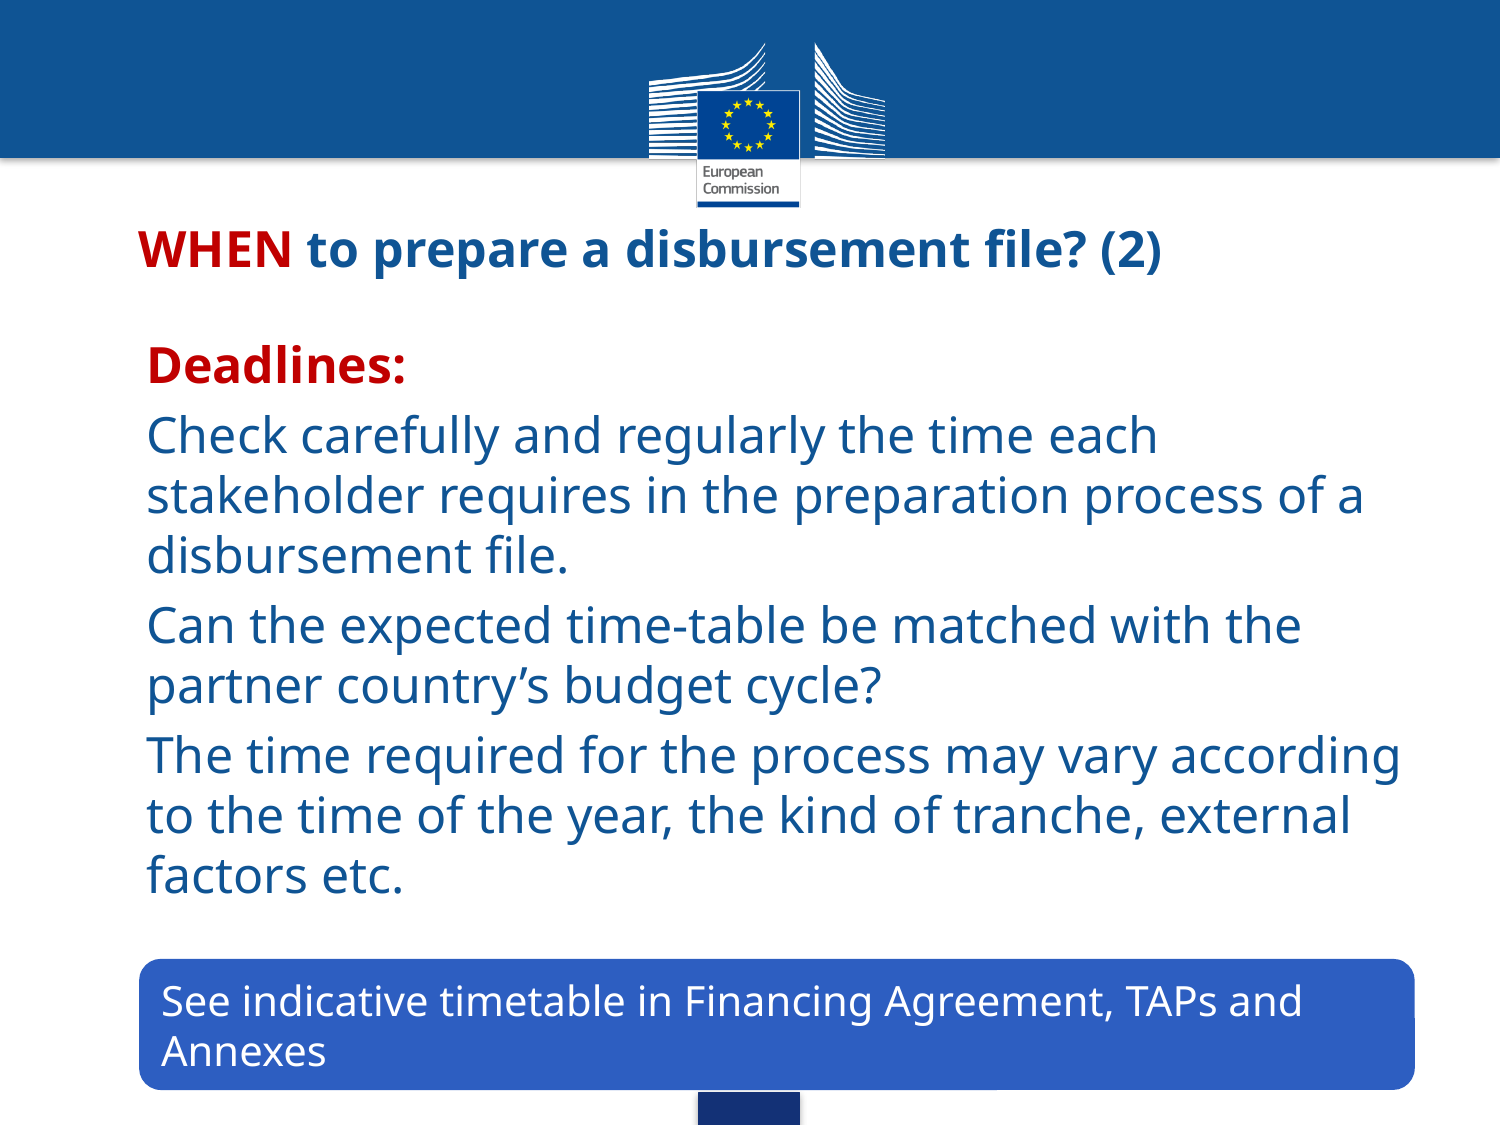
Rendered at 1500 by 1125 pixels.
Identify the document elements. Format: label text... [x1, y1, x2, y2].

list Deadlines: Check carefully and regularly the time each stakeholder requires in the preparation process of a disbursement file. Can the expected time-table be matched with the partner country’s budget cycle? The time required for the process may vary according to the time of the year, the kind of tranche, external factors etc. [75, 326, 1425, 929]
slide_number 11 [1074, 1024, 1425, 1103]
picture [649, 42, 885, 184]
text_box See indicative timetable in Financing Agreement, TAPs and Annexes [139, 958, 1415, 1091]
title WHEN to prepare a disbursement file? (2) [64, 184, 1415, 327]
